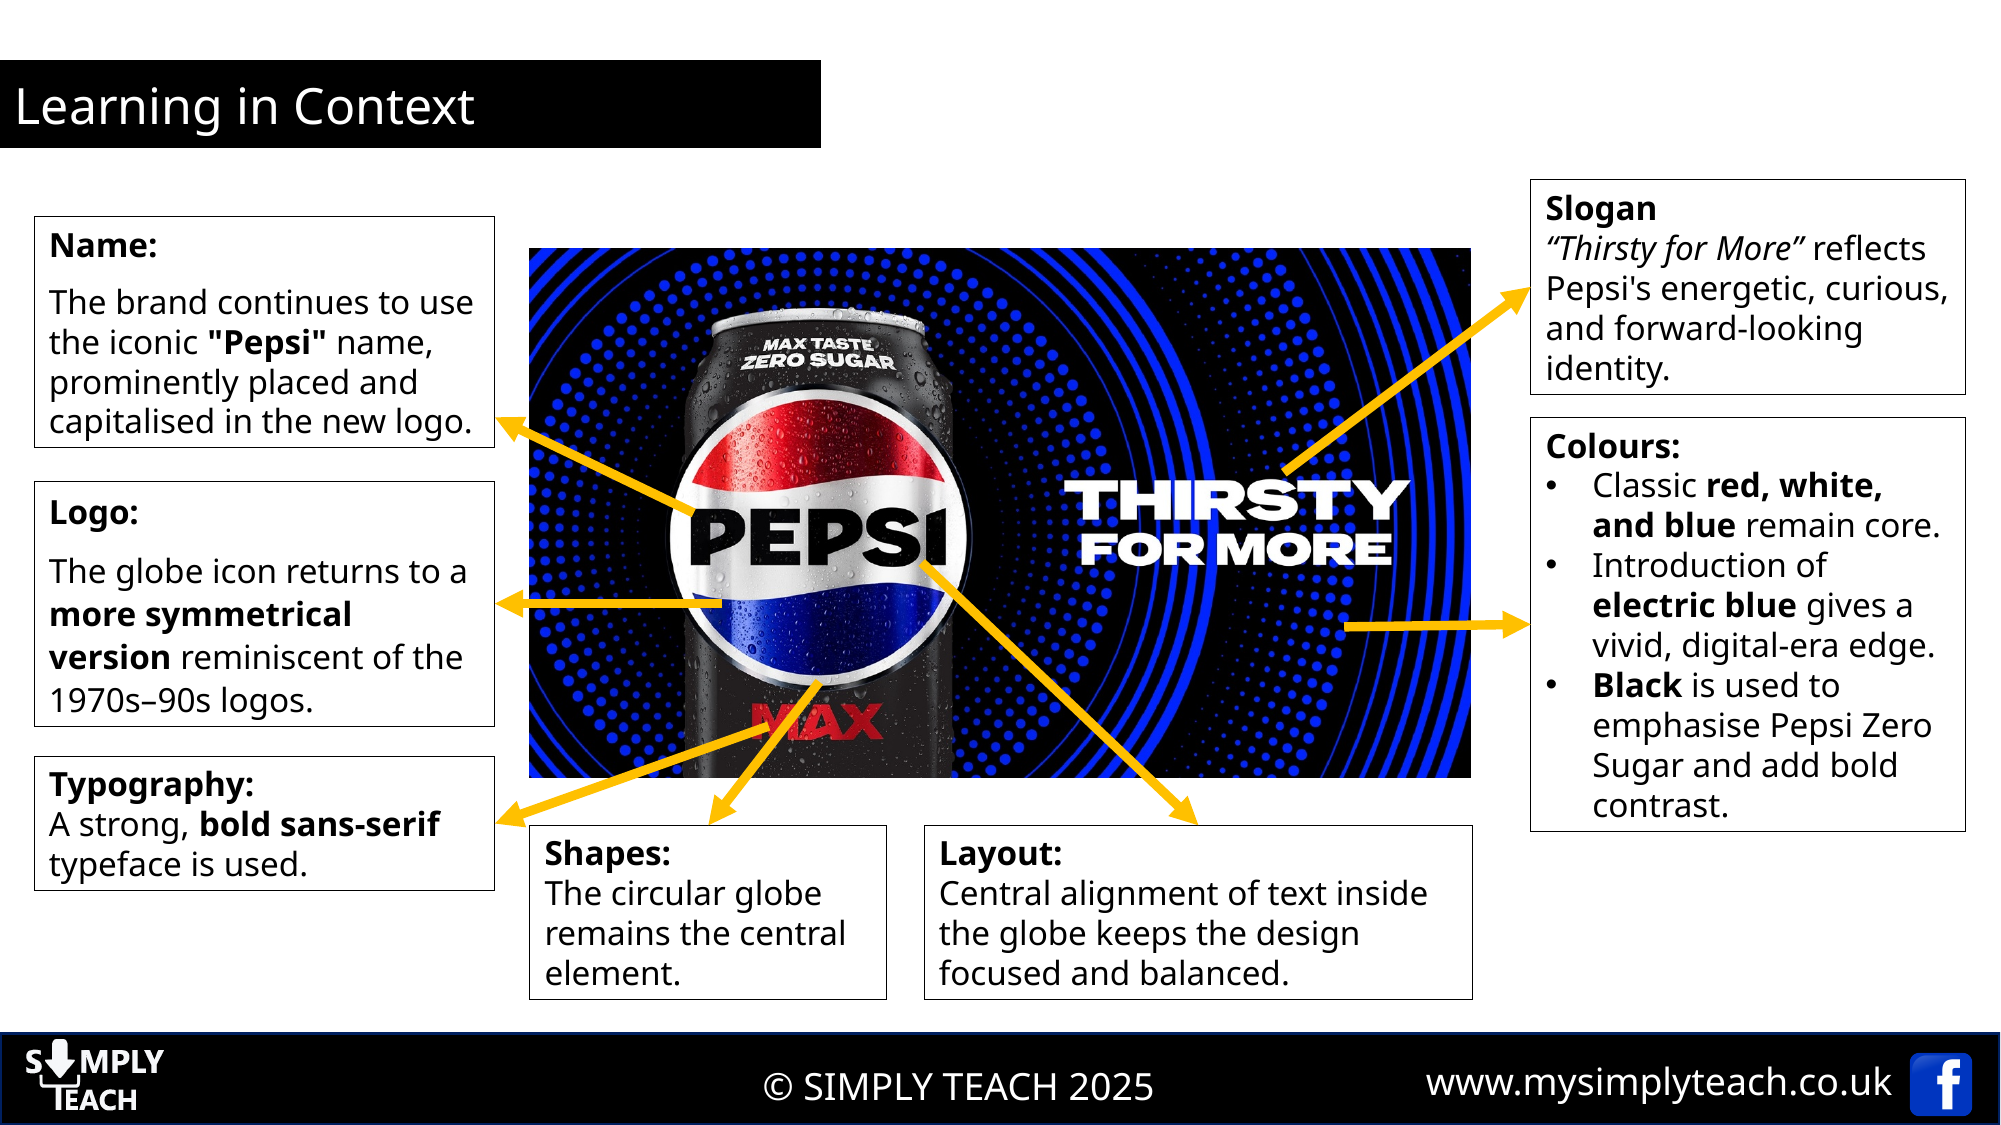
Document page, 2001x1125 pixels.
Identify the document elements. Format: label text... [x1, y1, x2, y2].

text_box Learning in Context [0, 60, 821, 148]
text_box Logo: The globe icon returns to a more symmetrical version reminiscent of the 1970s–90s logos. [34, 481, 495, 727]
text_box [494, 416, 695, 514]
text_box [494, 725, 707, 825]
picture [529, 248, 1471, 778]
text_box Layout: Central alignment of text inside the globe keeps the design focused and balanced. [924, 825, 1473, 1000]
text_box Slogan “Thirsty for More” reflects Pepsi's energetic, curious, and forward-looking identity. [1530, 179, 1966, 395]
text_box Name: The brand continues to use the iconic "Pepsi" name, prominently placed and capitalised in the new logo. [34, 216, 495, 448]
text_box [921, 561, 1199, 826]
picture [1907, 1050, 1975, 1119]
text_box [707, 681, 820, 826]
text_box Shapes: The circular globe remains the central element. [529, 825, 887, 1000]
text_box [1283, 287, 1532, 474]
text_box Typography: A strong, bold sans-serif typeface is used. [34, 756, 495, 891]
picture [15, 1033, 182, 1122]
text_box Colours: Classic red, white, and blue remain core. Introduction of electric blue gives a vivid, digital-era edge. Black is used to emphasise Pepsi Zero Sugar and add bold contrast. [1530, 417, 1966, 832]
